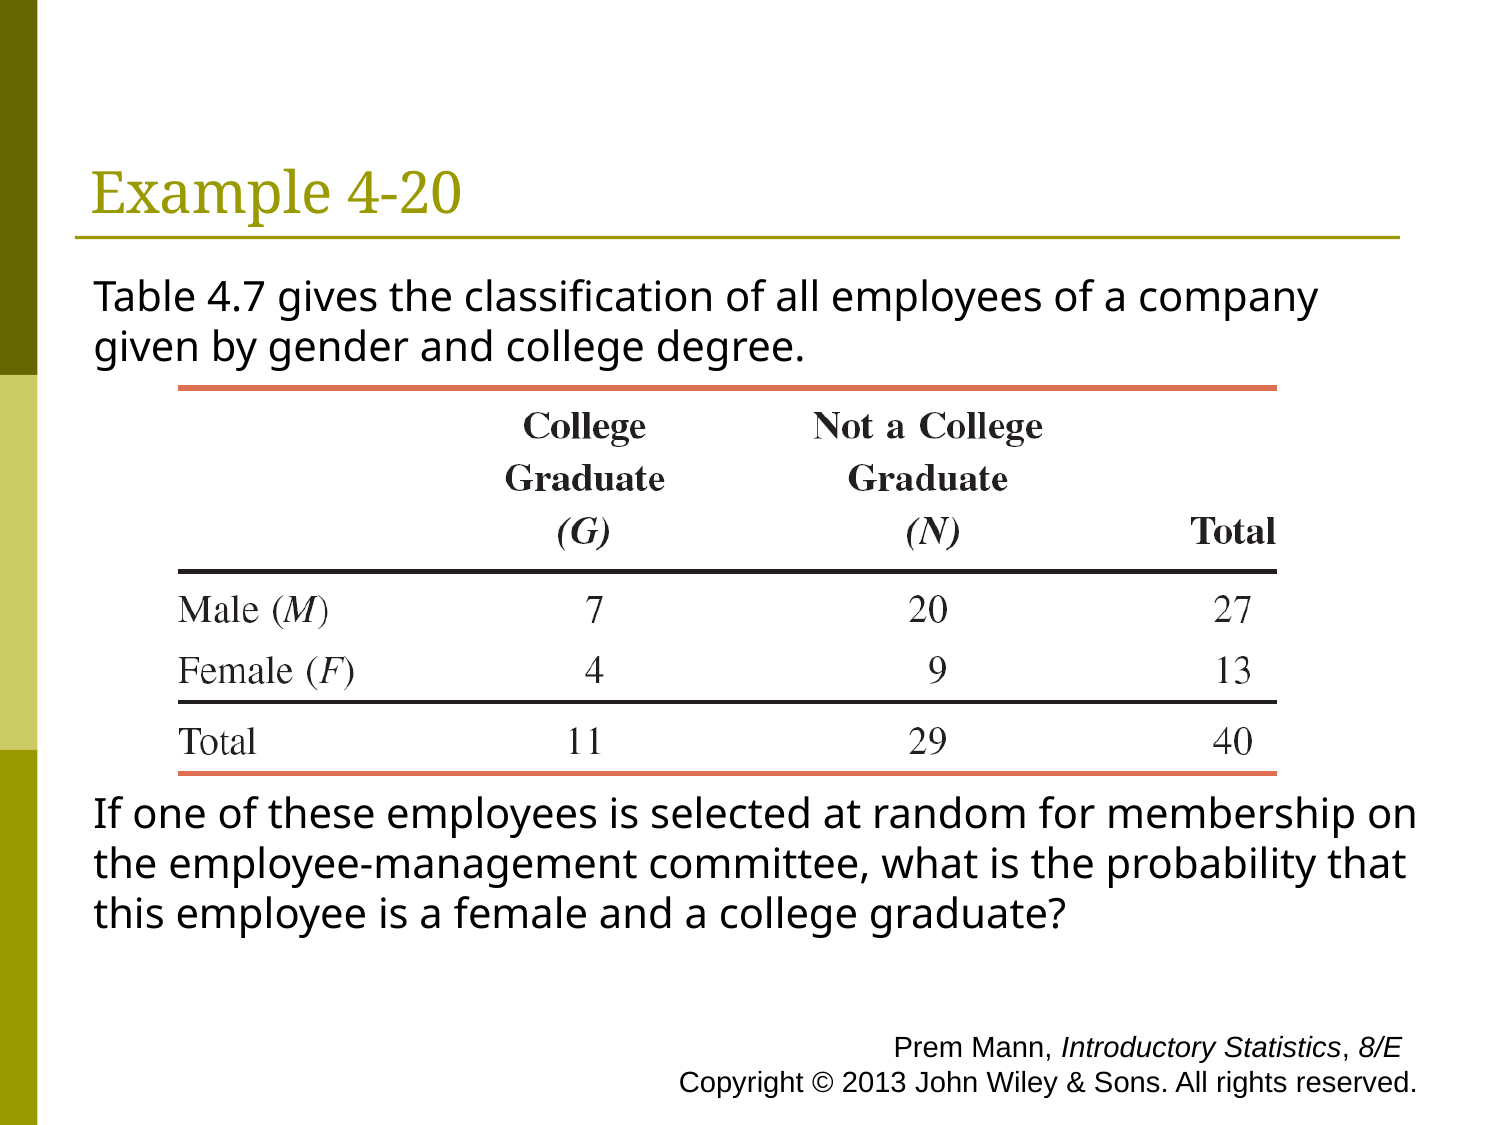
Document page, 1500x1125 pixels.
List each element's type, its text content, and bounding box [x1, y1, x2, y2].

text_box Prem Mann, Introductory Statistics, 8/E Copyright © 2013 John Wiley & Sons. All rights reserved. [664, 1020, 1449, 1106]
list Table 4.7 gives the classification of all employees of a company given by gender and college degree. If one of these employees is selected at random for membership on the employee-management committee, what is the probability that this employee is a female and a college graduate? [22, 262, 1447, 1022]
picture [162, 374, 1288, 785]
title Example 4-20 [75, 45, 1425, 233]
